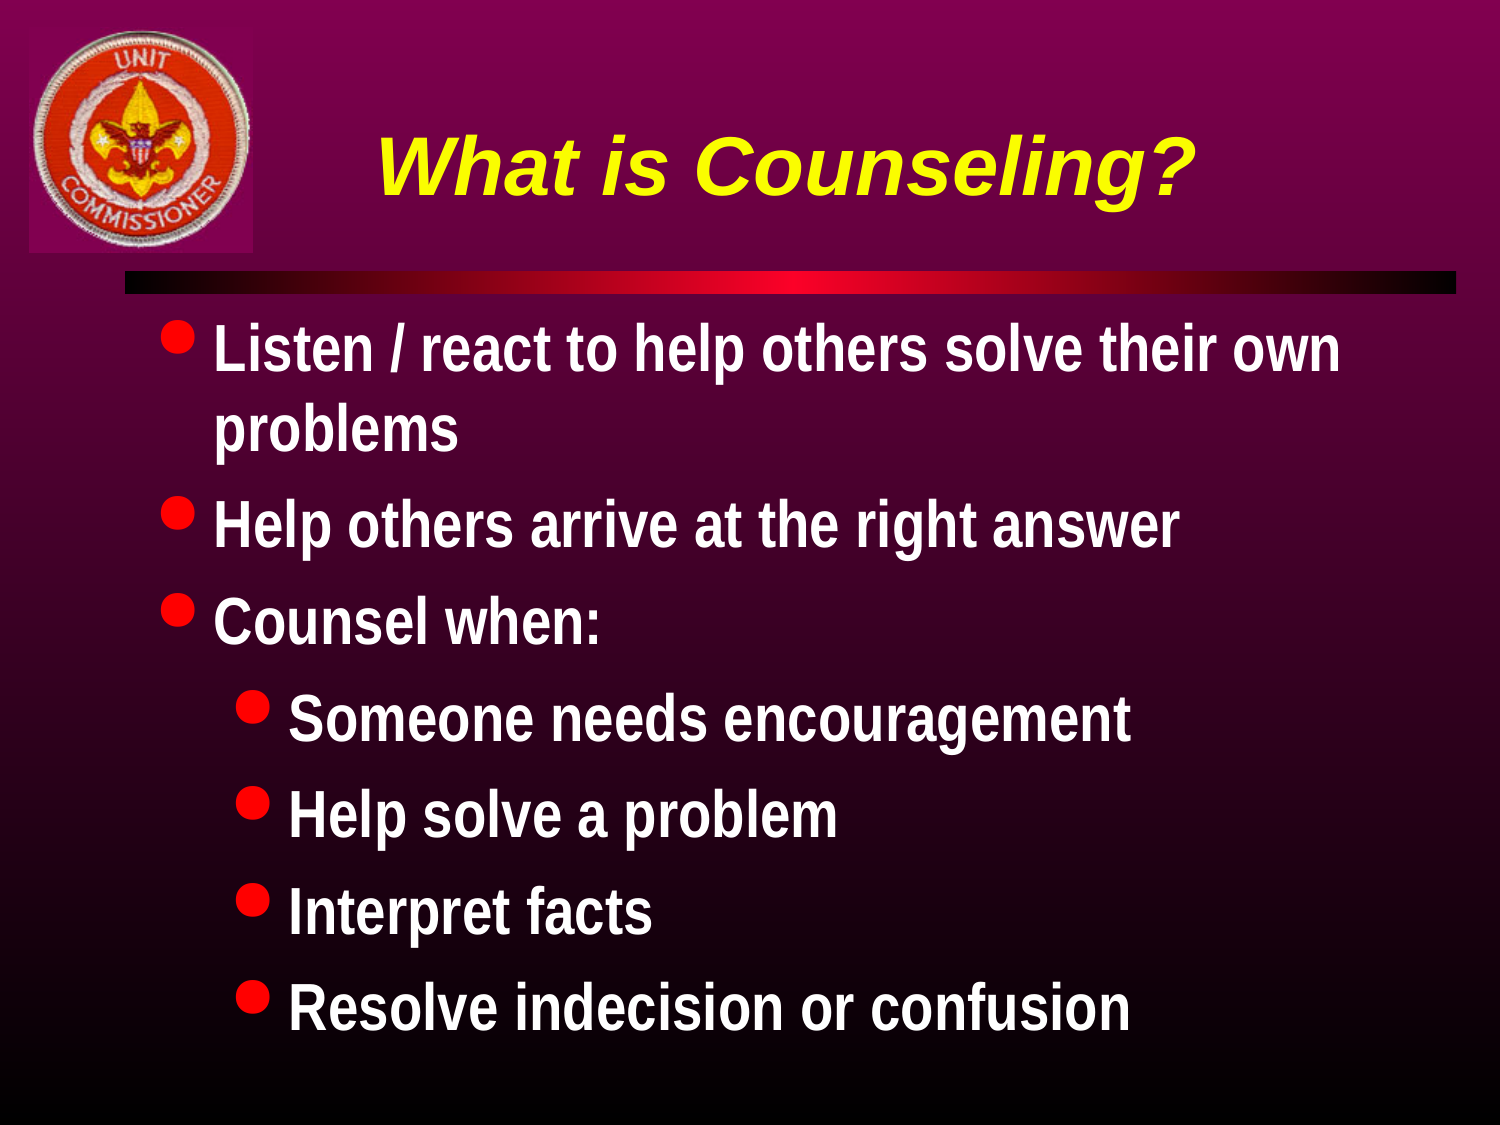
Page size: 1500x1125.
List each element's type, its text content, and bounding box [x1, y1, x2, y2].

picture [29, 27, 253, 253]
list Listen / react to help others solve their own problems Help others arrive at the right answer Counsel when: Someone needs encouragement Help solve a problem Interpret facts Resolve indecision or confusion [143, 296, 1448, 1068]
title What is Counseling? [114, 68, 1459, 257]
